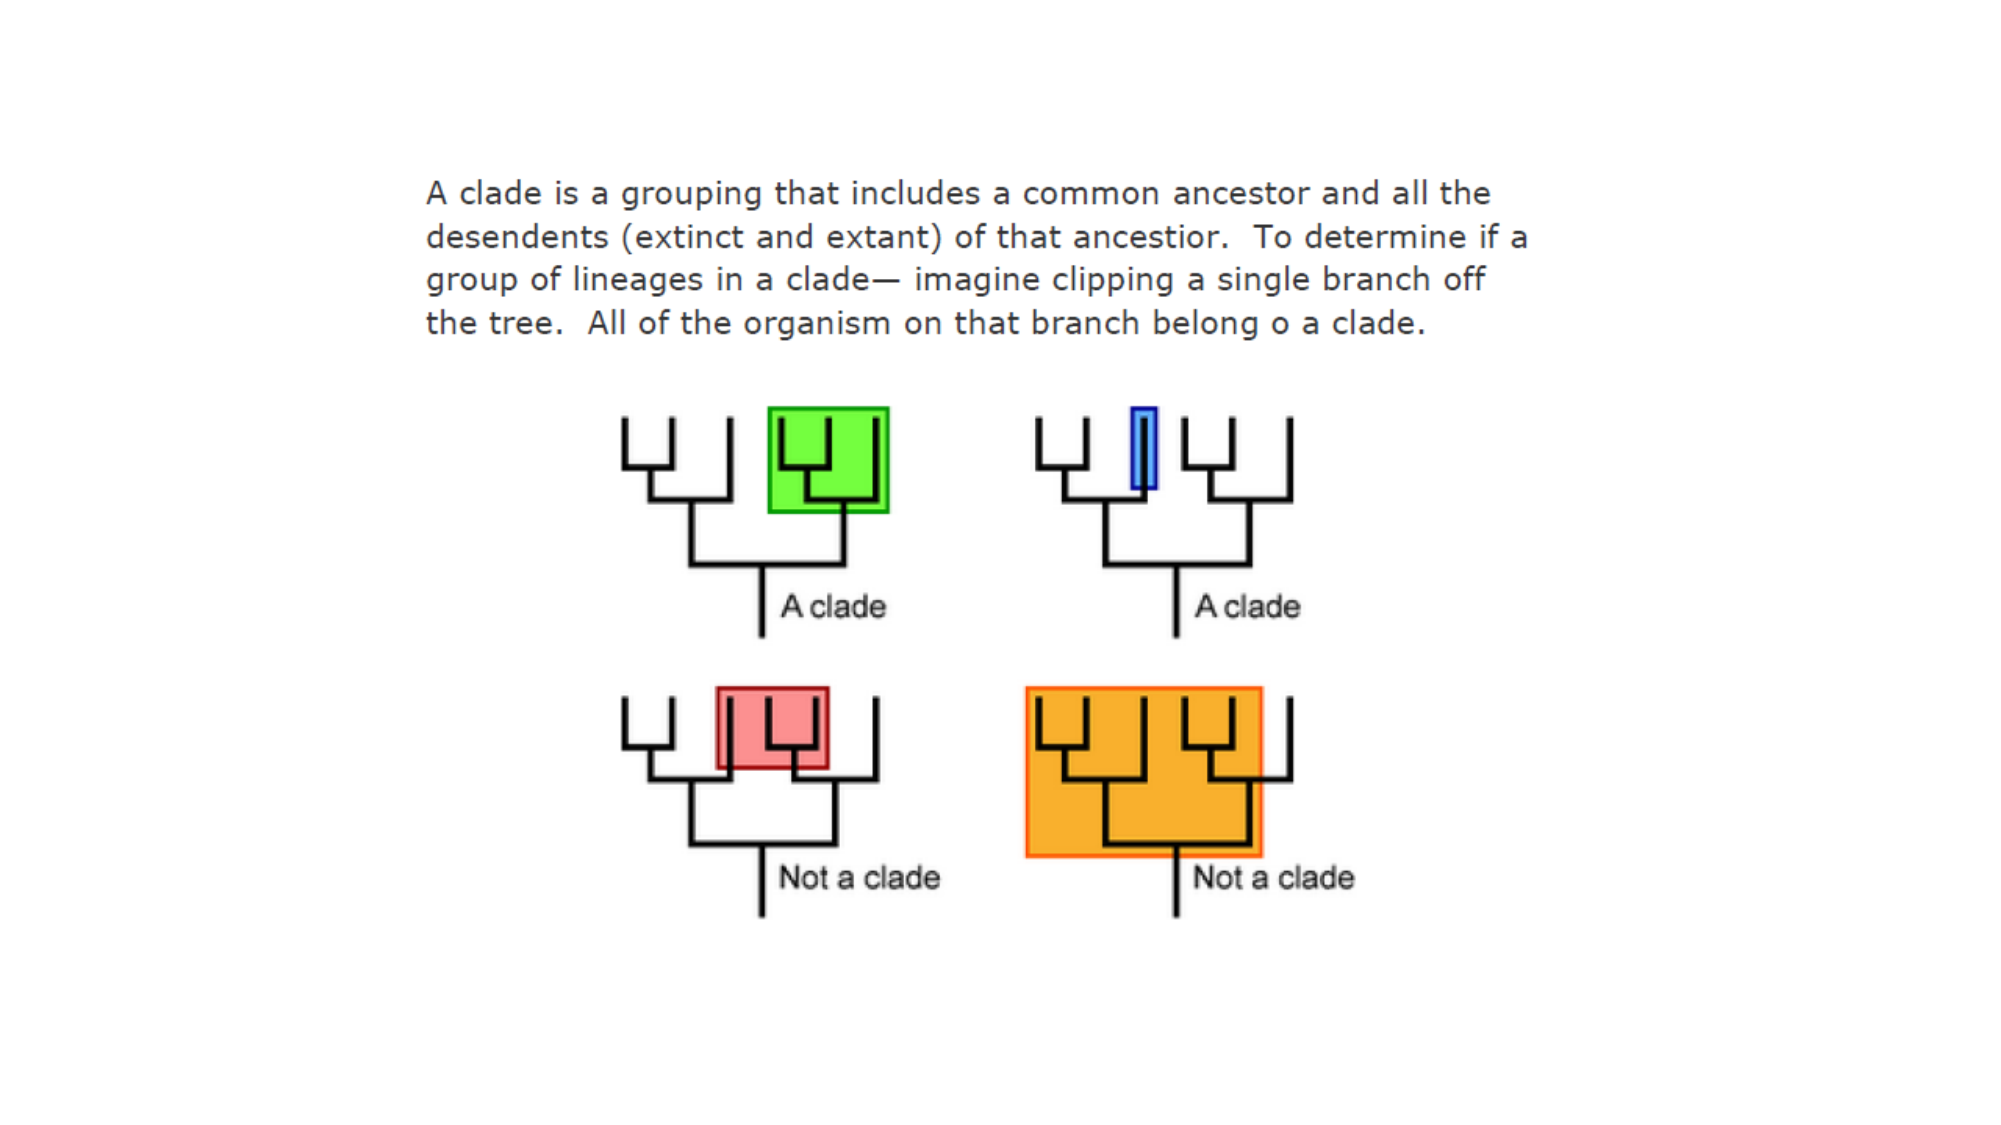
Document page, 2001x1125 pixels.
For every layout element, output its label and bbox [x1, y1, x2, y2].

picture [385, 156, 1614, 968]
